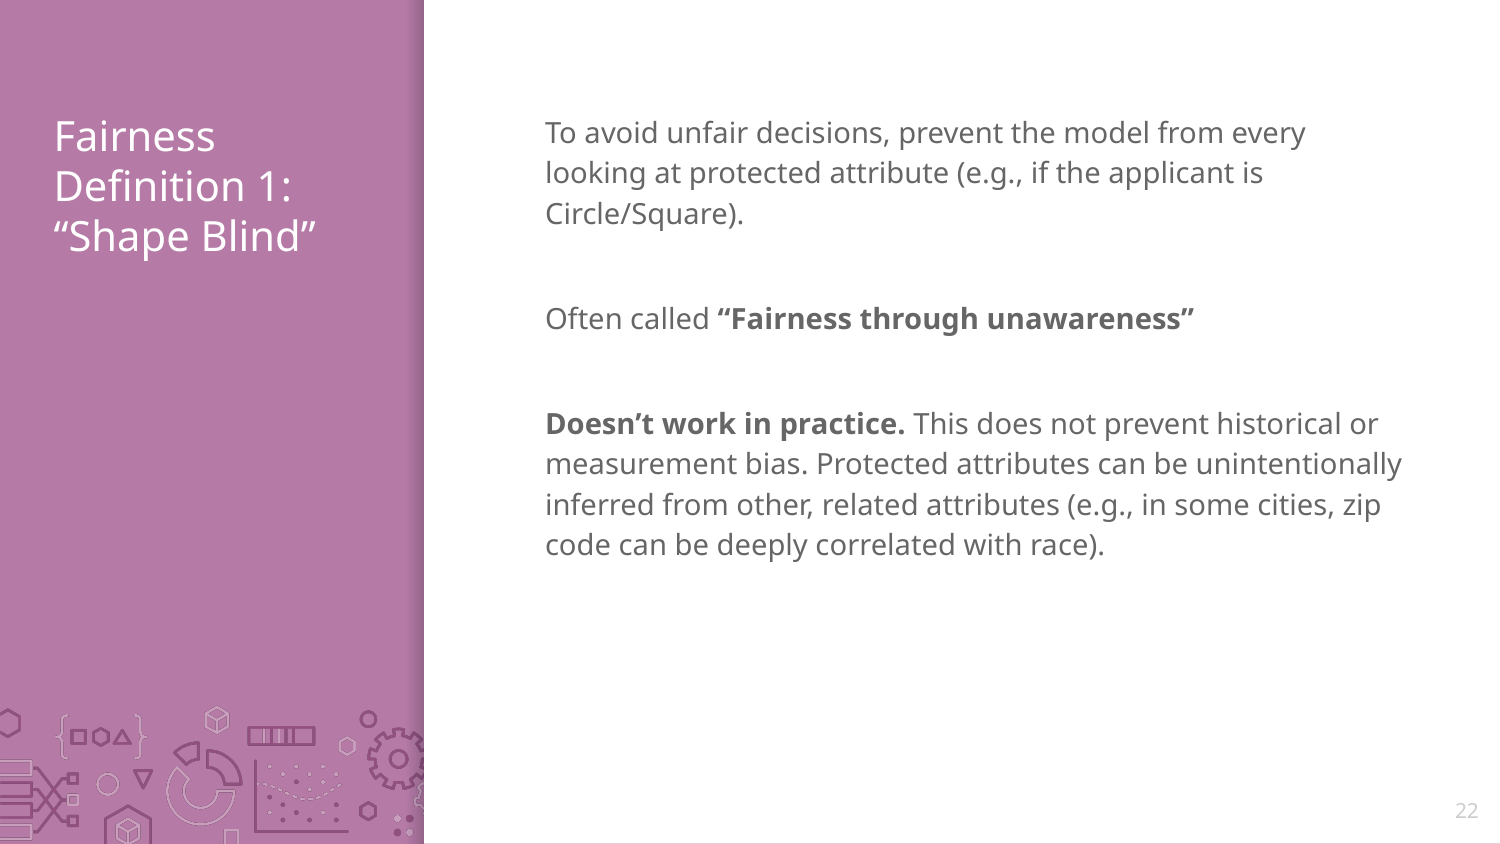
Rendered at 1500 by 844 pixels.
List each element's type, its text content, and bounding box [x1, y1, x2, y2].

picture [0, 701, 424, 844]
title Fairness Definition 1: “Shape Blind” [38, 94, 375, 748]
list To avoid unfair decisions, prevent the model from every looking at protected attribute (e.g., if the applicant is Circle/Square). Often called “Fairness through unawareness” Doesn’t work in practice. This does not prevent historical or measurement bias. Protected attributes can be unintentionally inferred from other, related attributes (e.g., in some cities, zip code can be deeply correlated with race). [506, 94, 1425, 748]
slide_number 22 [1403, 779, 1494, 844]
